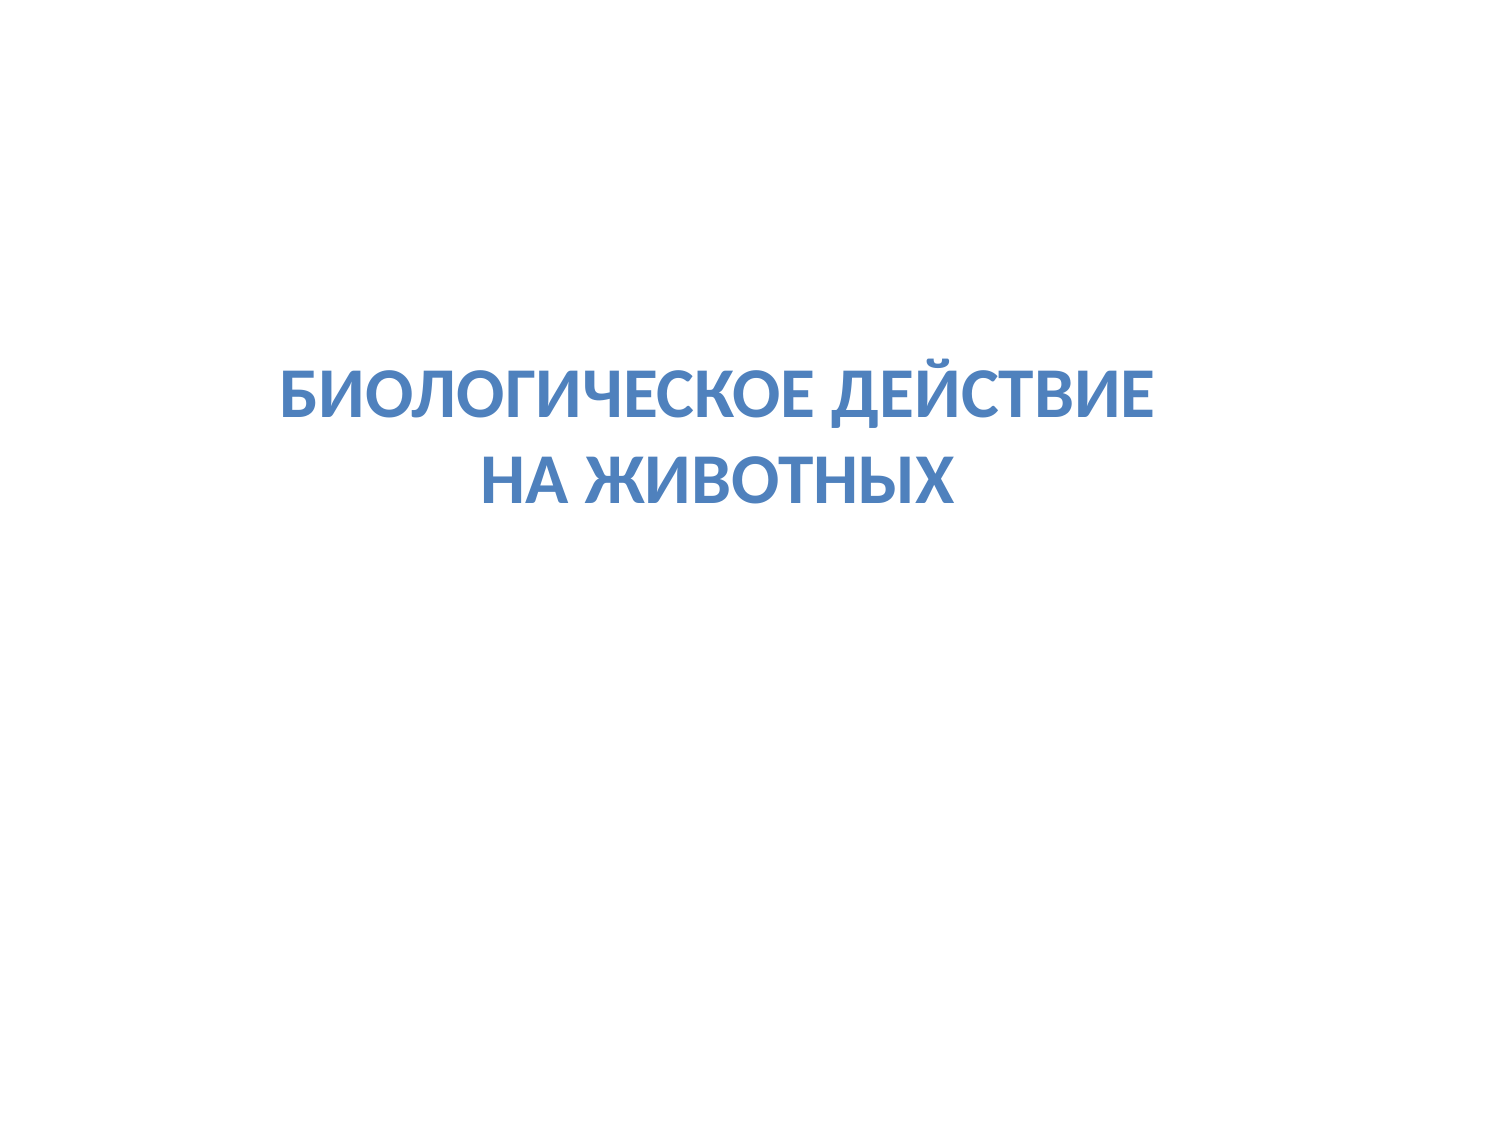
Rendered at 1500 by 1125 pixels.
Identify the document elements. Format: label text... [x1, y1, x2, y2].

title Биологическое действие на животных [88, 338, 1364, 526]
